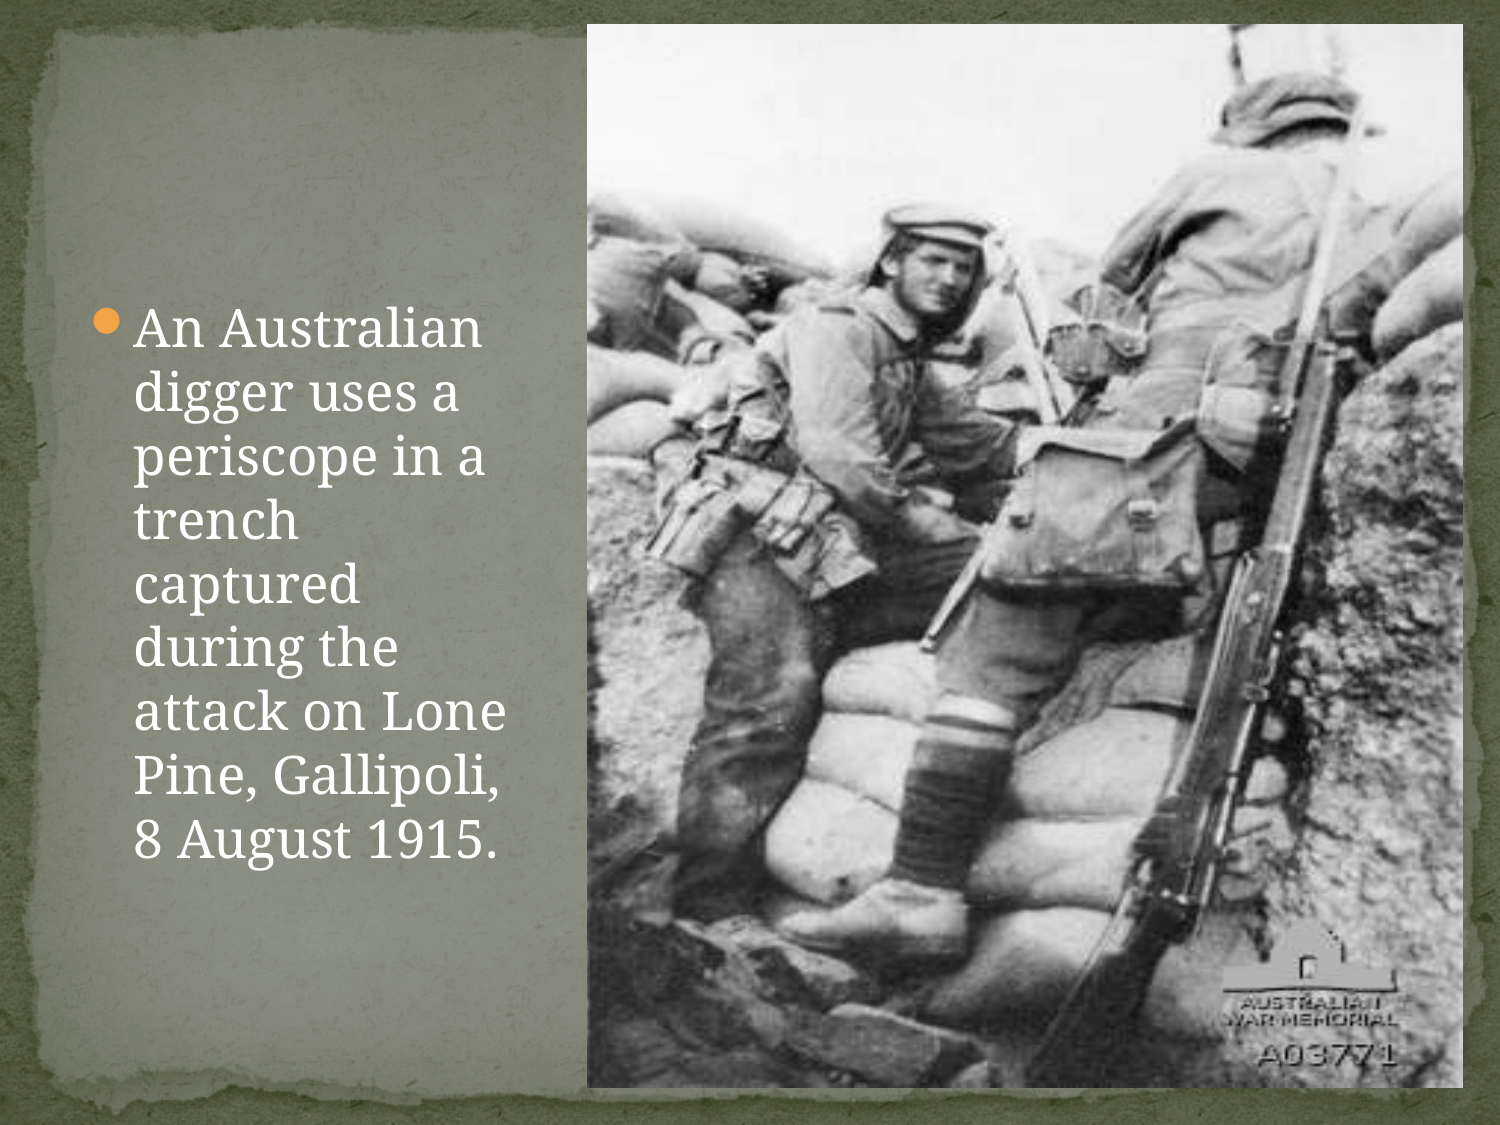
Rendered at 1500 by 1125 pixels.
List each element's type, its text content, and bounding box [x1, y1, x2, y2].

list An Australian digger uses a periscope in a trench captured during the attack on Lone Pine, Gallipoli, 8 August 1915. [75, 287, 525, 1005]
picture [587, 24, 1463, 1088]
